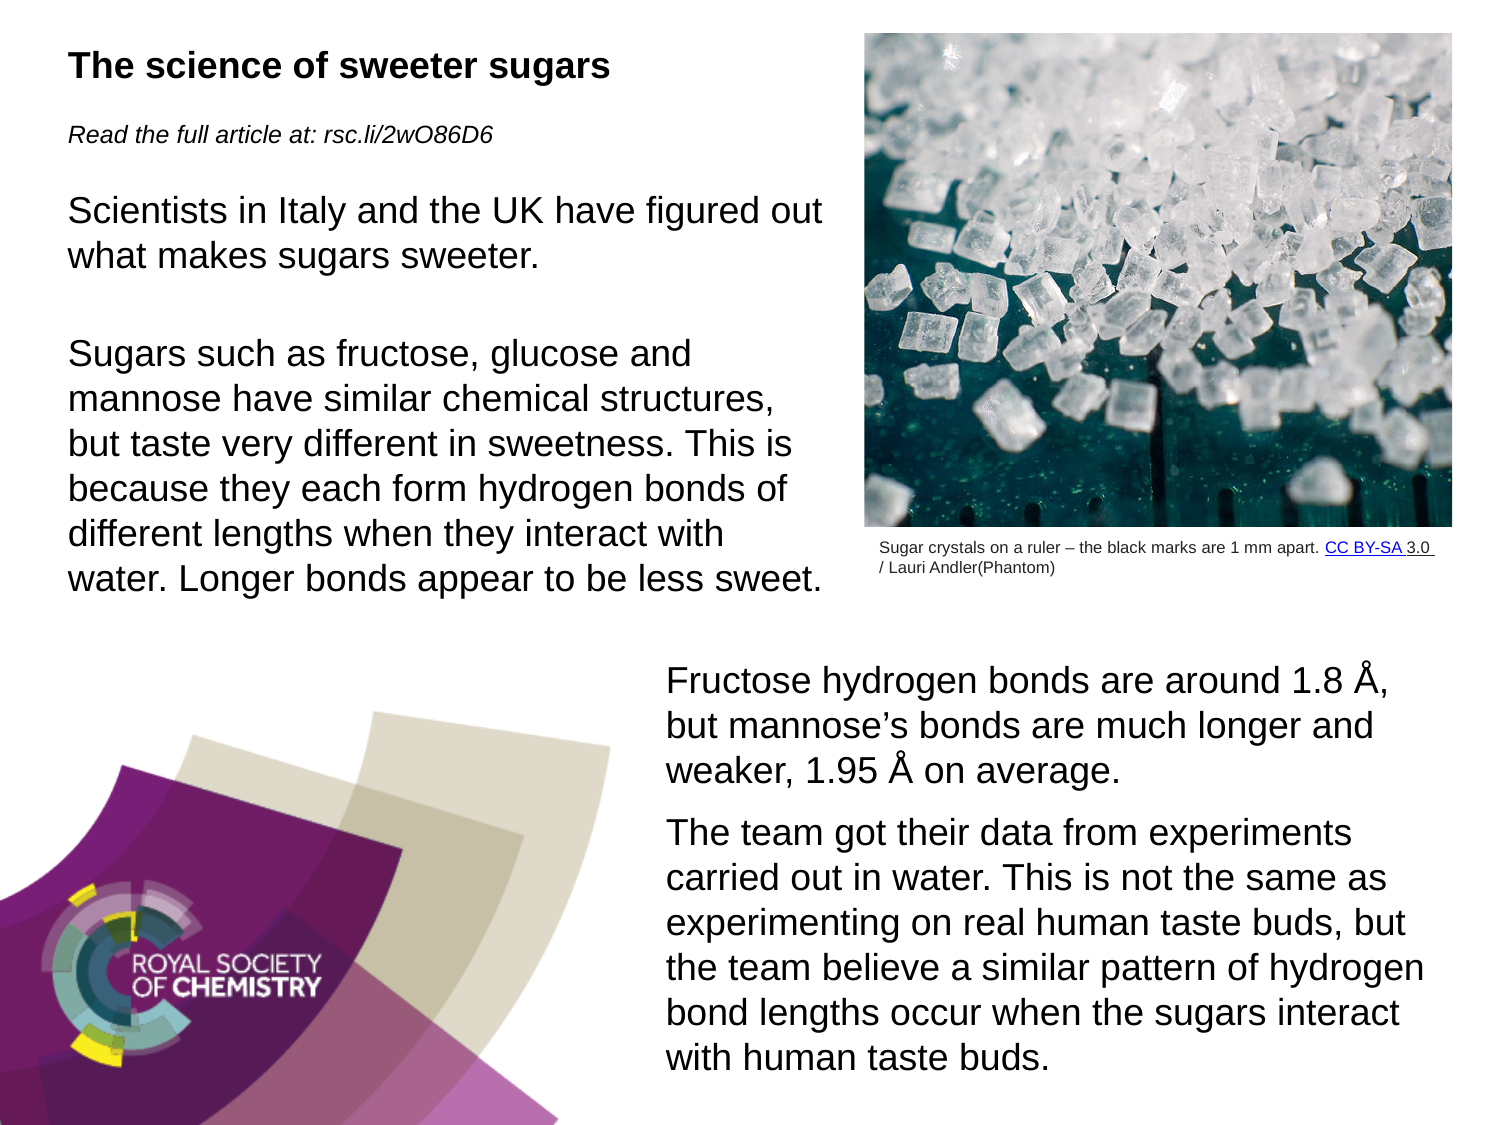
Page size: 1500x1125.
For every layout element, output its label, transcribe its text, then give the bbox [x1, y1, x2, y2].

text_box The team got their data from experiments carried out in water. This is not the same as experimenting on real human taste buds, but the team believe a similar pattern of hydrogen bond lengths occur when the sugars interact with human taste buds. [651, 800, 1453, 1086]
text_box The science of sweeter sugars [53, 33, 786, 94]
text_box Sugar crystals on a ruler – the black marks are 1 mm apart. CC BY-SA 3.0 / Lauri Andler(Phantom) [864, 534, 1453, 585]
text_box Sugars such as fructose, glucose and mannose have similar chemical structures, but taste very different in sweetness. This is because they each form hydrogen bonds of different lengths when they interact with water. Longer bonds appear to be less sweet. [53, 321, 845, 607]
text_box Scientists in Italy and the UK have figured out what makes sugars sweeter. [53, 178, 857, 284]
text_box Fructose hydrogen bonds are around 1.8 Å, but mannose’s bonds are much longer and weaker, 1.95 Å on average. [651, 648, 1453, 799]
text_box Read the full article at: rsc.li/2wO86D6 [53, 111, 585, 157]
picture [0, 3, 1500, 1125]
